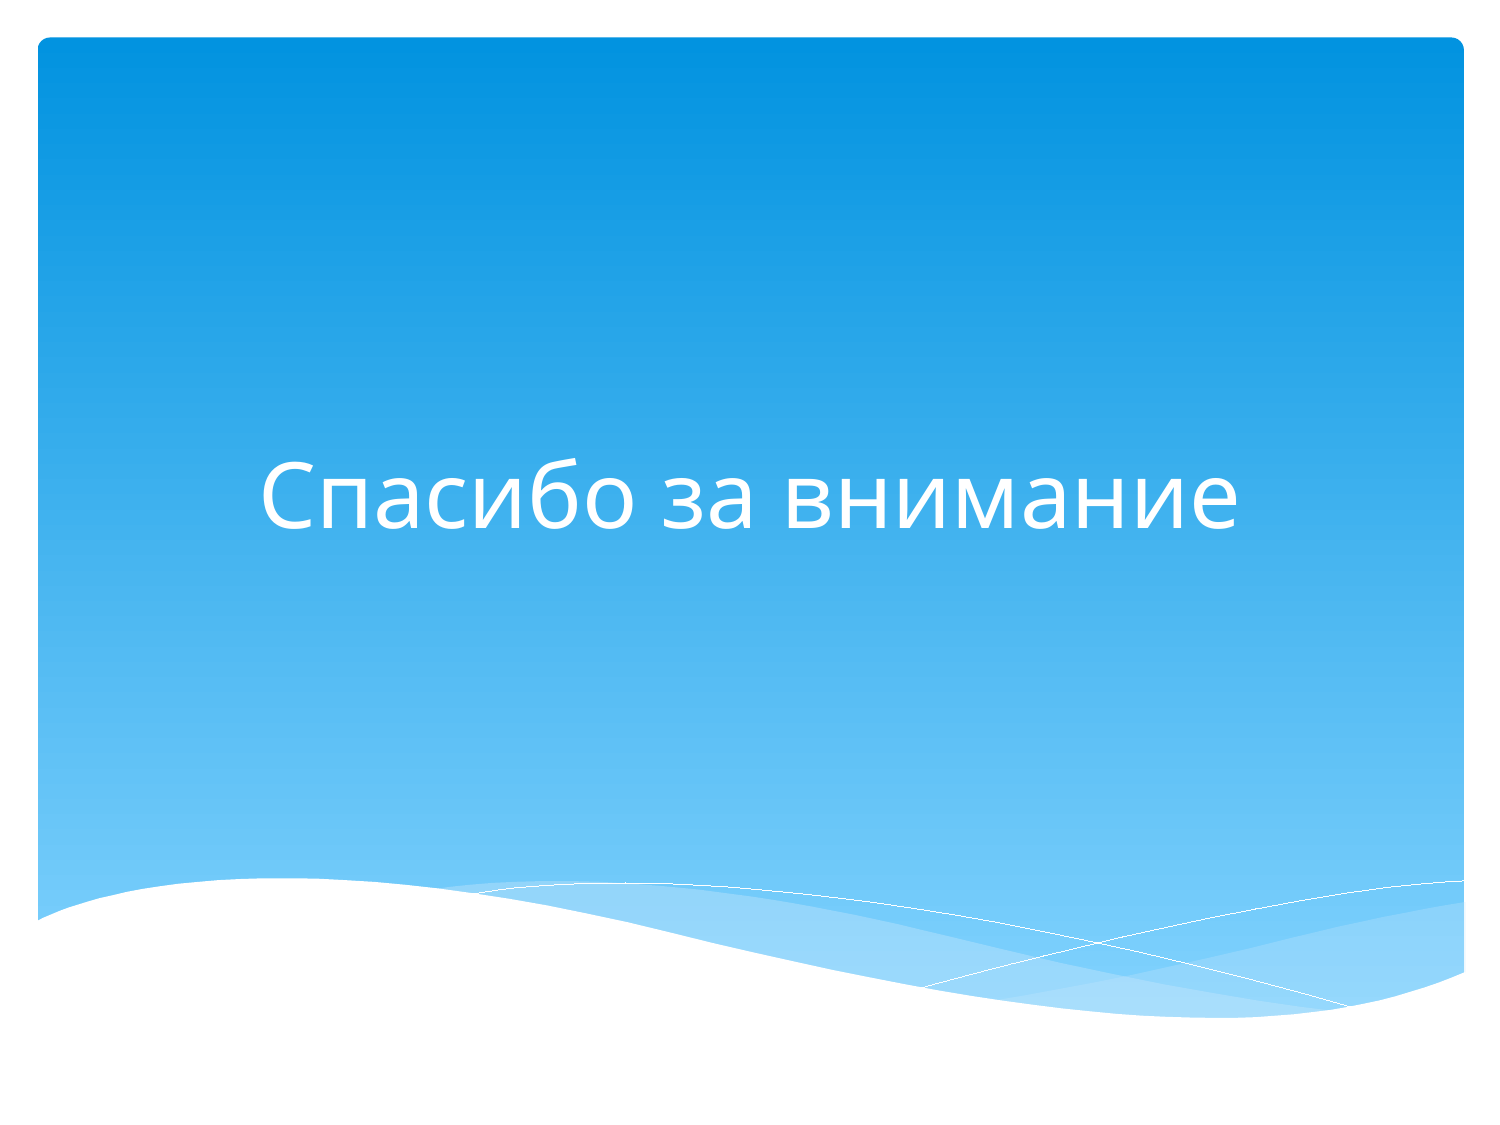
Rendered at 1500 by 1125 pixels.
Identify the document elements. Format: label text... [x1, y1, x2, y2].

title Спасибо за внимание [112, 262, 1388, 555]
